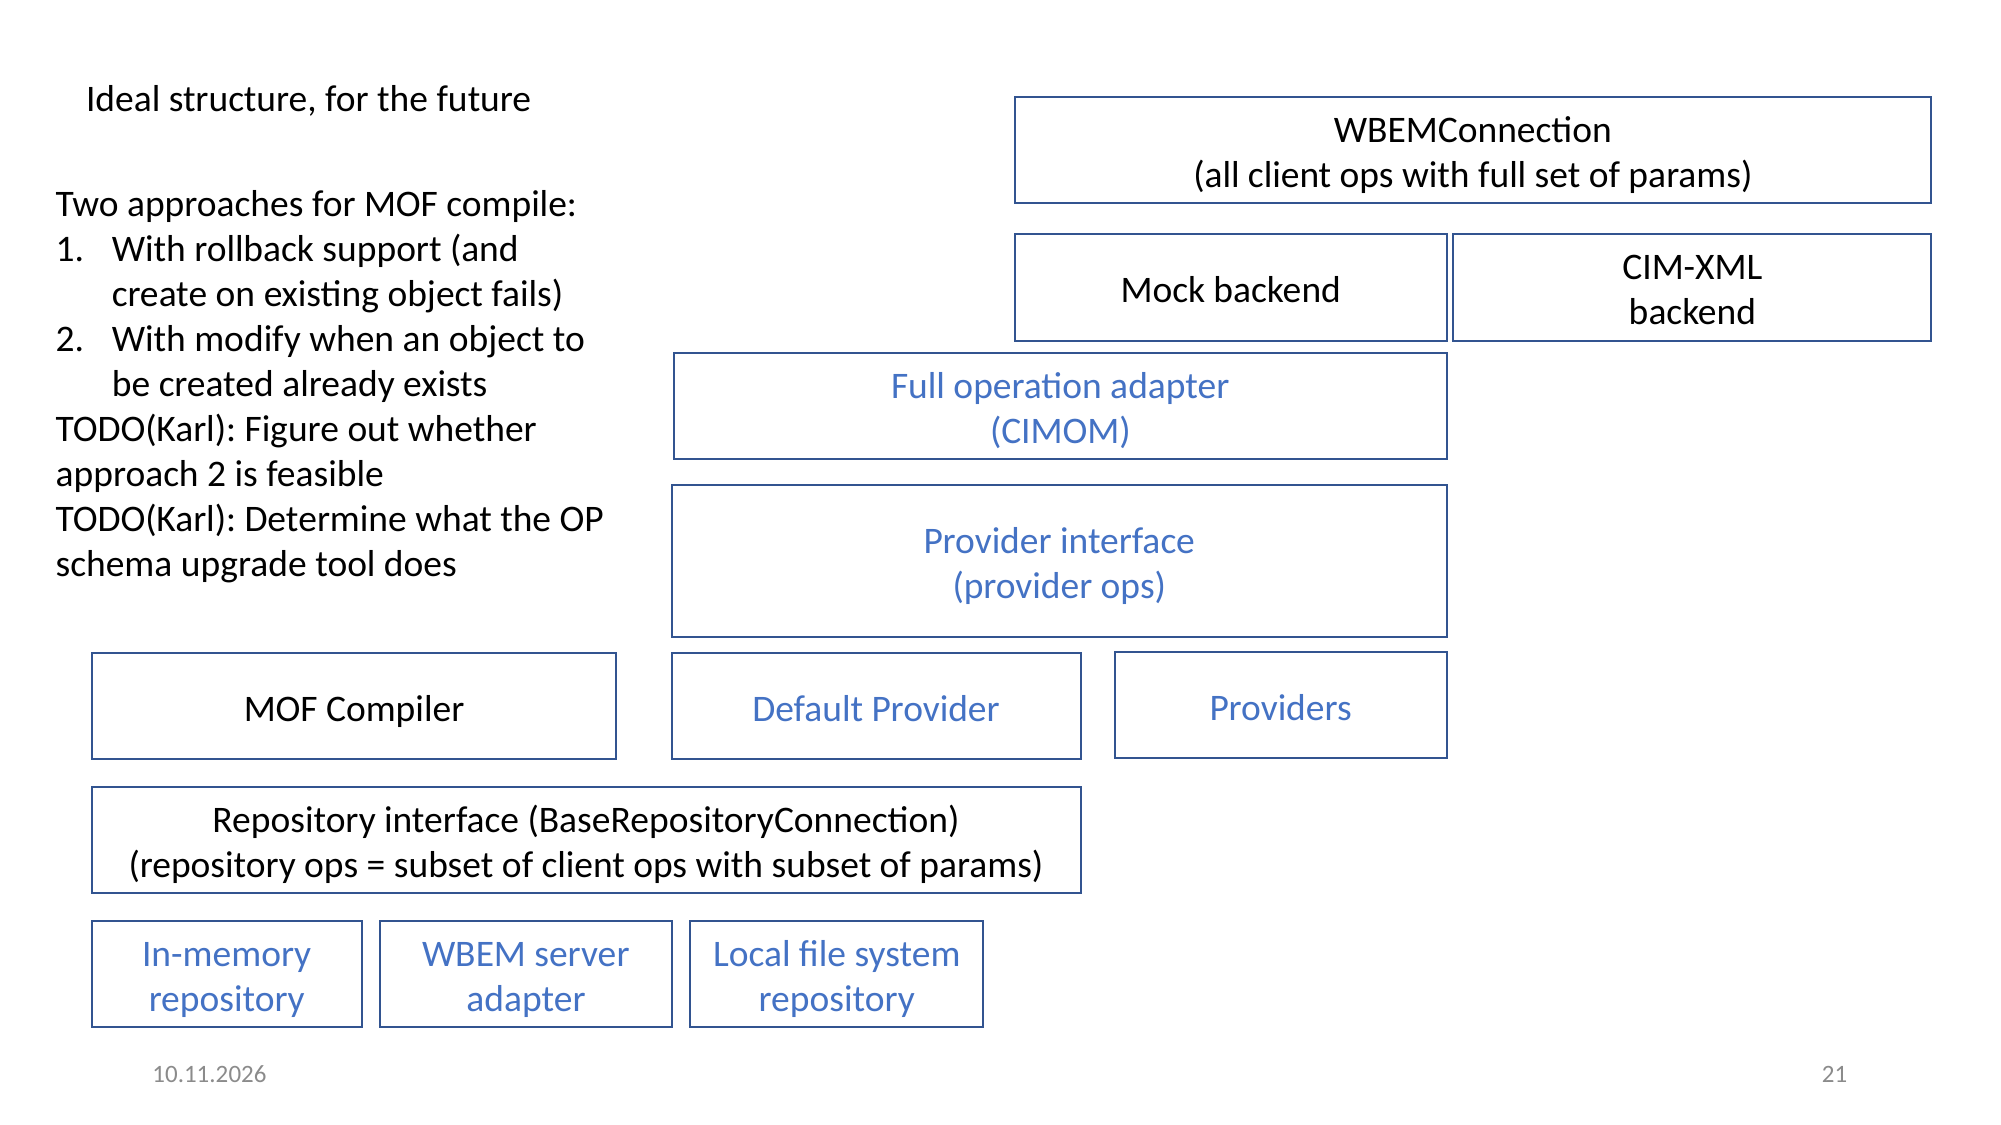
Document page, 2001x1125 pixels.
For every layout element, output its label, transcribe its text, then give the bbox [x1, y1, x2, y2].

text_box Ideal structure, for the future [71, 66, 547, 127]
text_box WBEM server adapter [379, 920, 673, 1028]
text_box In-memory repository [91, 920, 363, 1028]
text_box CIM-XML backend [1452, 233, 1932, 342]
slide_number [137, 1042, 588, 1103]
text_box Provider interface (provider ops) [671, 484, 1448, 638]
text_box Providers [1114, 651, 1448, 759]
text_box Mock backend [1014, 233, 1448, 342]
text_box MOF Compiler [91, 652, 617, 760]
text_box WBEMConnection (all client ops with full set of params) [1014, 96, 1932, 204]
text_box Full operation adapter (CIMOM) [673, 352, 1448, 460]
text_box Default Provider [671, 652, 1082, 760]
text_box Local file system repository [689, 920, 984, 1028]
text_box Two approaches for MOF compile: With rollback support (and create on existing object fails) With modify when an object to be created already exists TODO(Karl): Figure out whether approach 2 is feasible TODO(Karl): Determine what the OP schema upgrade tool does [40, 171, 638, 592]
slide_number 21 [1412, 1042, 1863, 1103]
text_box Repository interface (BaseRepositoryConnection) (repository ops = subset of client ops with subset of params) [91, 786, 1082, 894]
